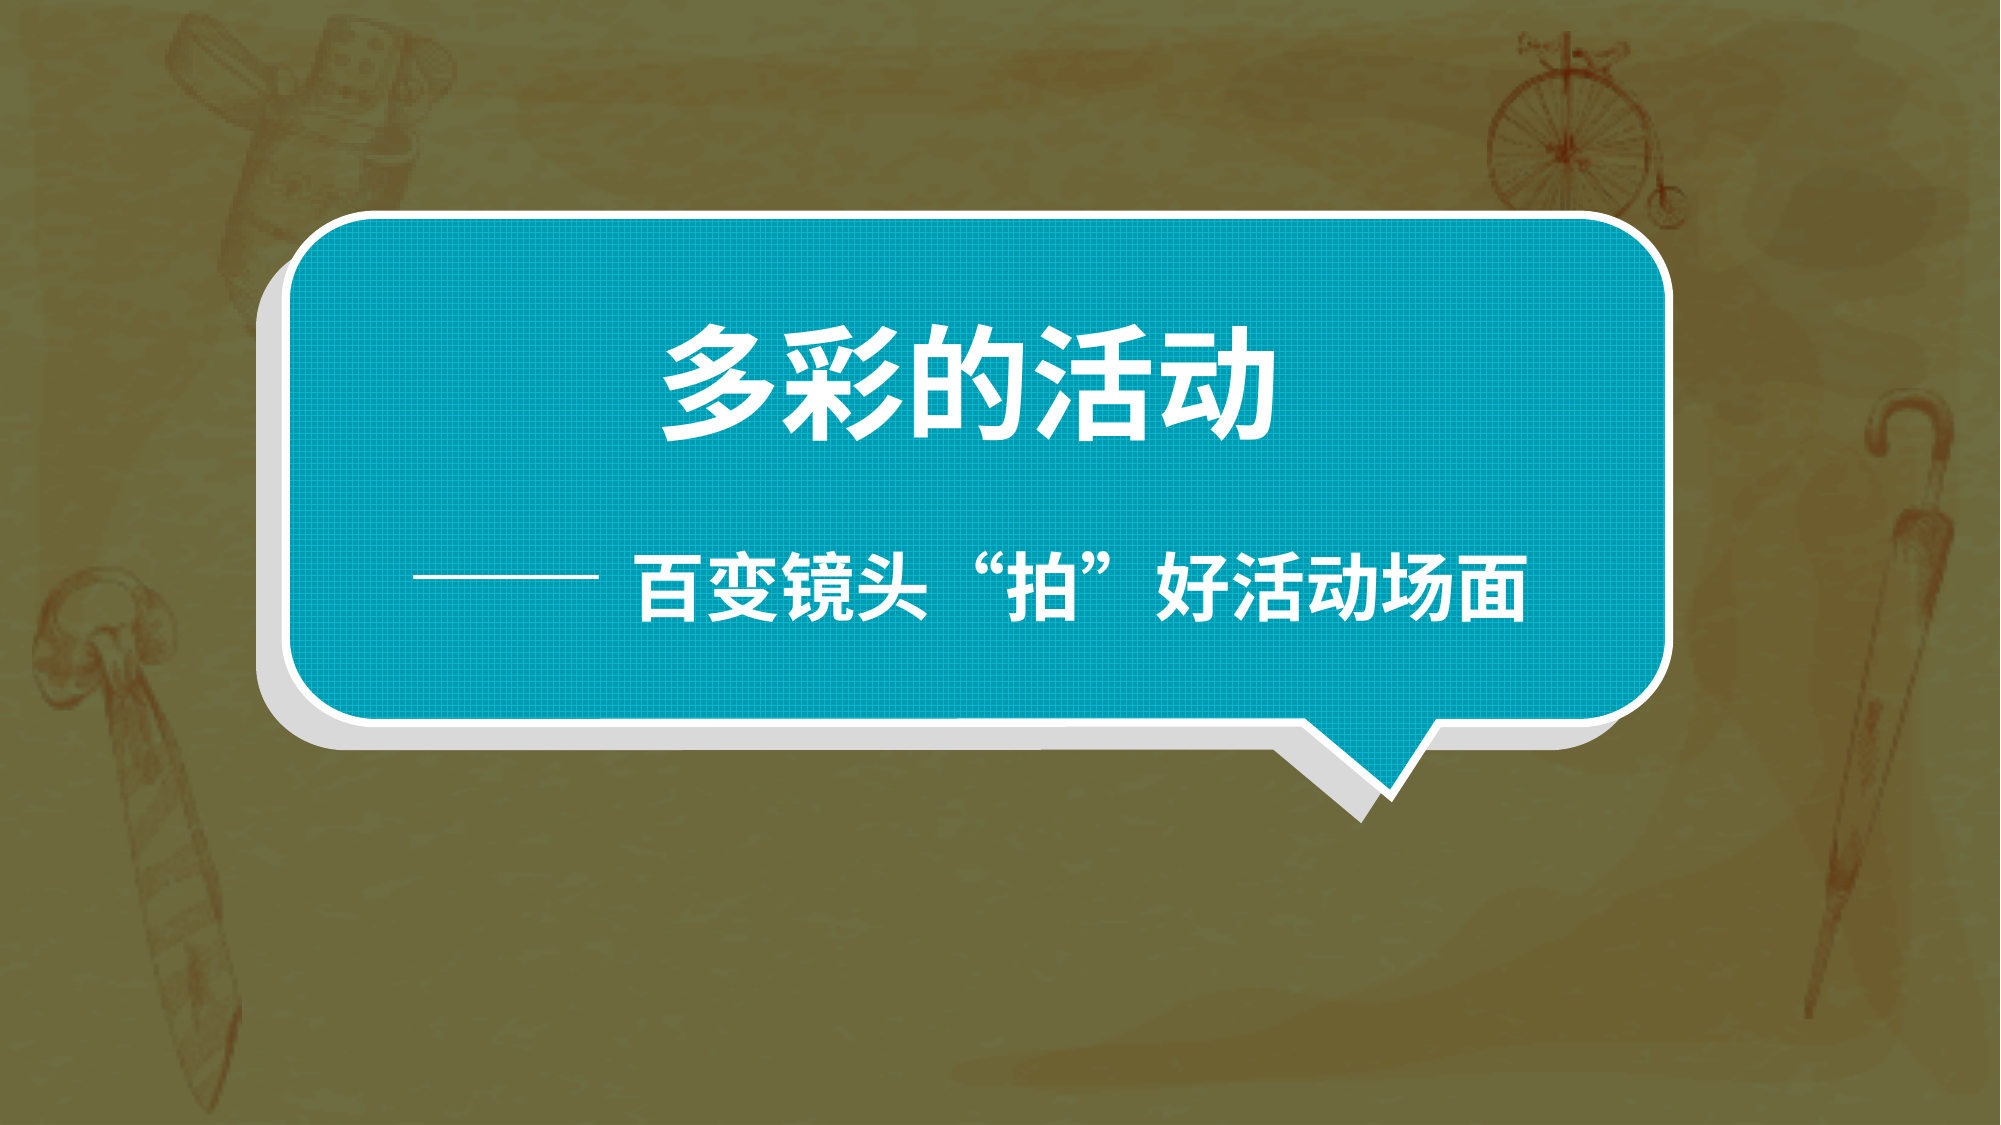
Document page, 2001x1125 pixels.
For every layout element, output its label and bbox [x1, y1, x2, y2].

picture [0, 0, 2000, 1125]
text_box [256, 214, 1670, 824]
